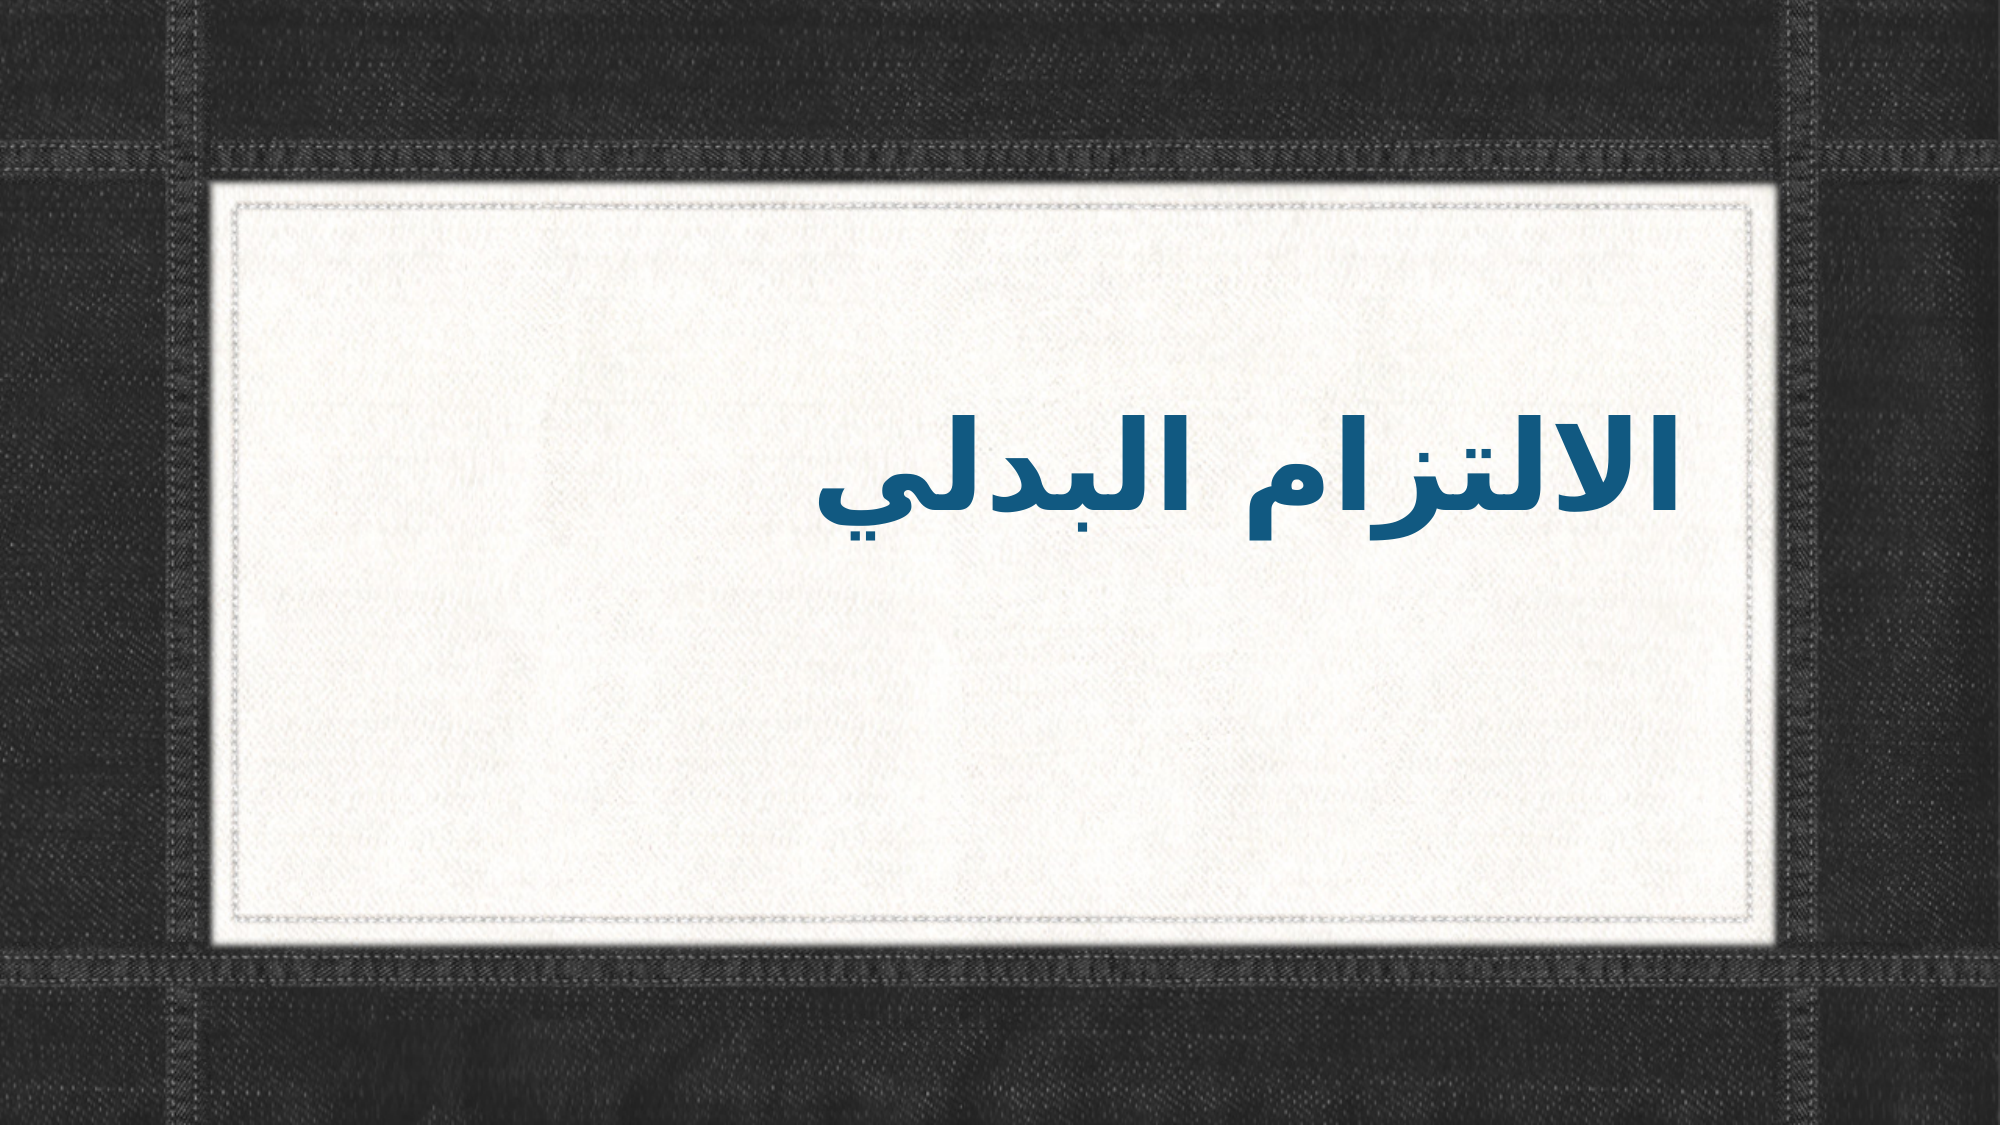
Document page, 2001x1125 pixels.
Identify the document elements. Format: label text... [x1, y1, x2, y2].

title الالتزام البدلي [312, 240, 1688, 688]
picture [0, 0, 2000, 1125]
